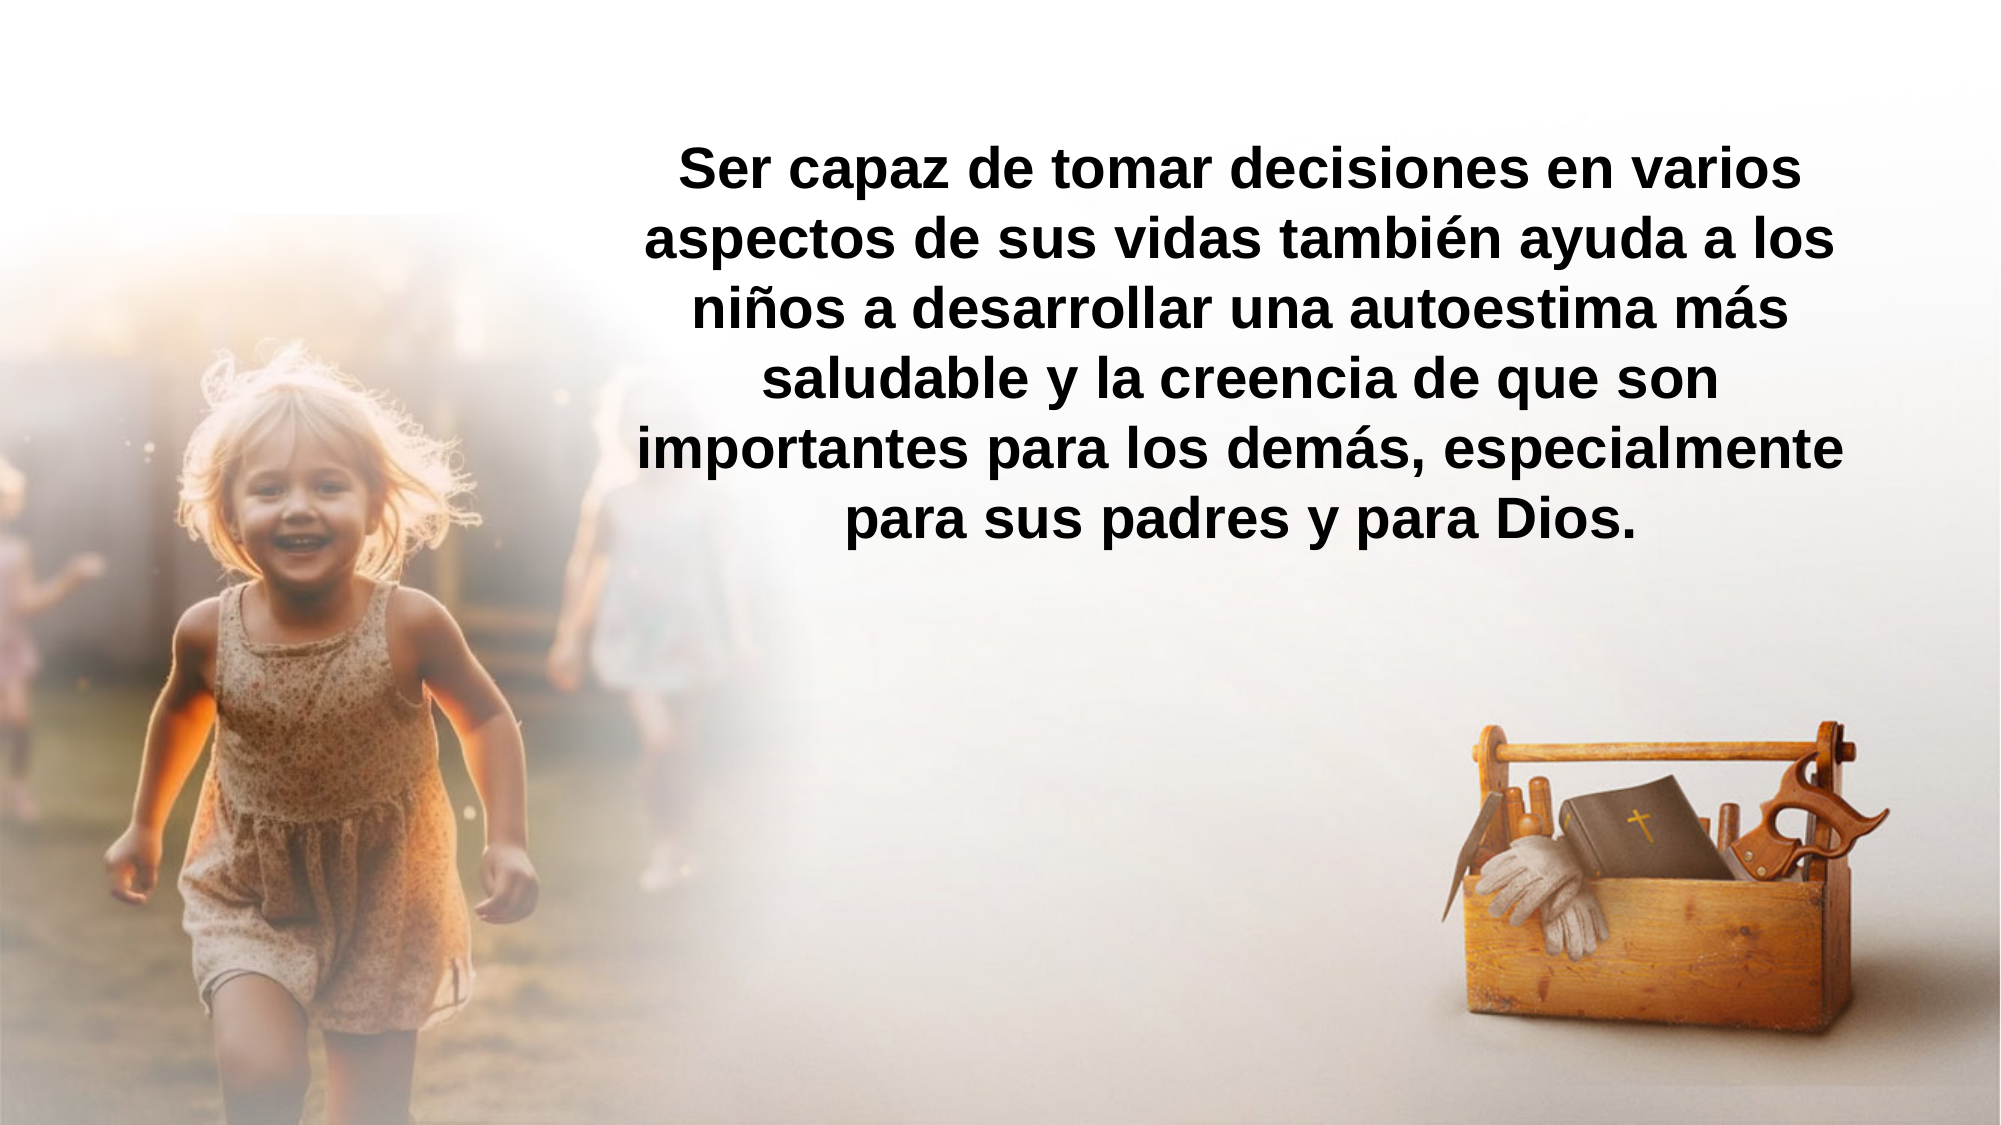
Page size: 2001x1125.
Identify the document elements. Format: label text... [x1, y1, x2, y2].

text_box Ser capaz de tomar decisiones en varios aspectos de sus vidas también ayuda a los niños a desarrollar una autoestima más saludable y la creencia de que son importantes para los demás, especialmente para sus padres y para Dios. [617, 123, 1866, 558]
picture [0, 0, 2001, 1125]
